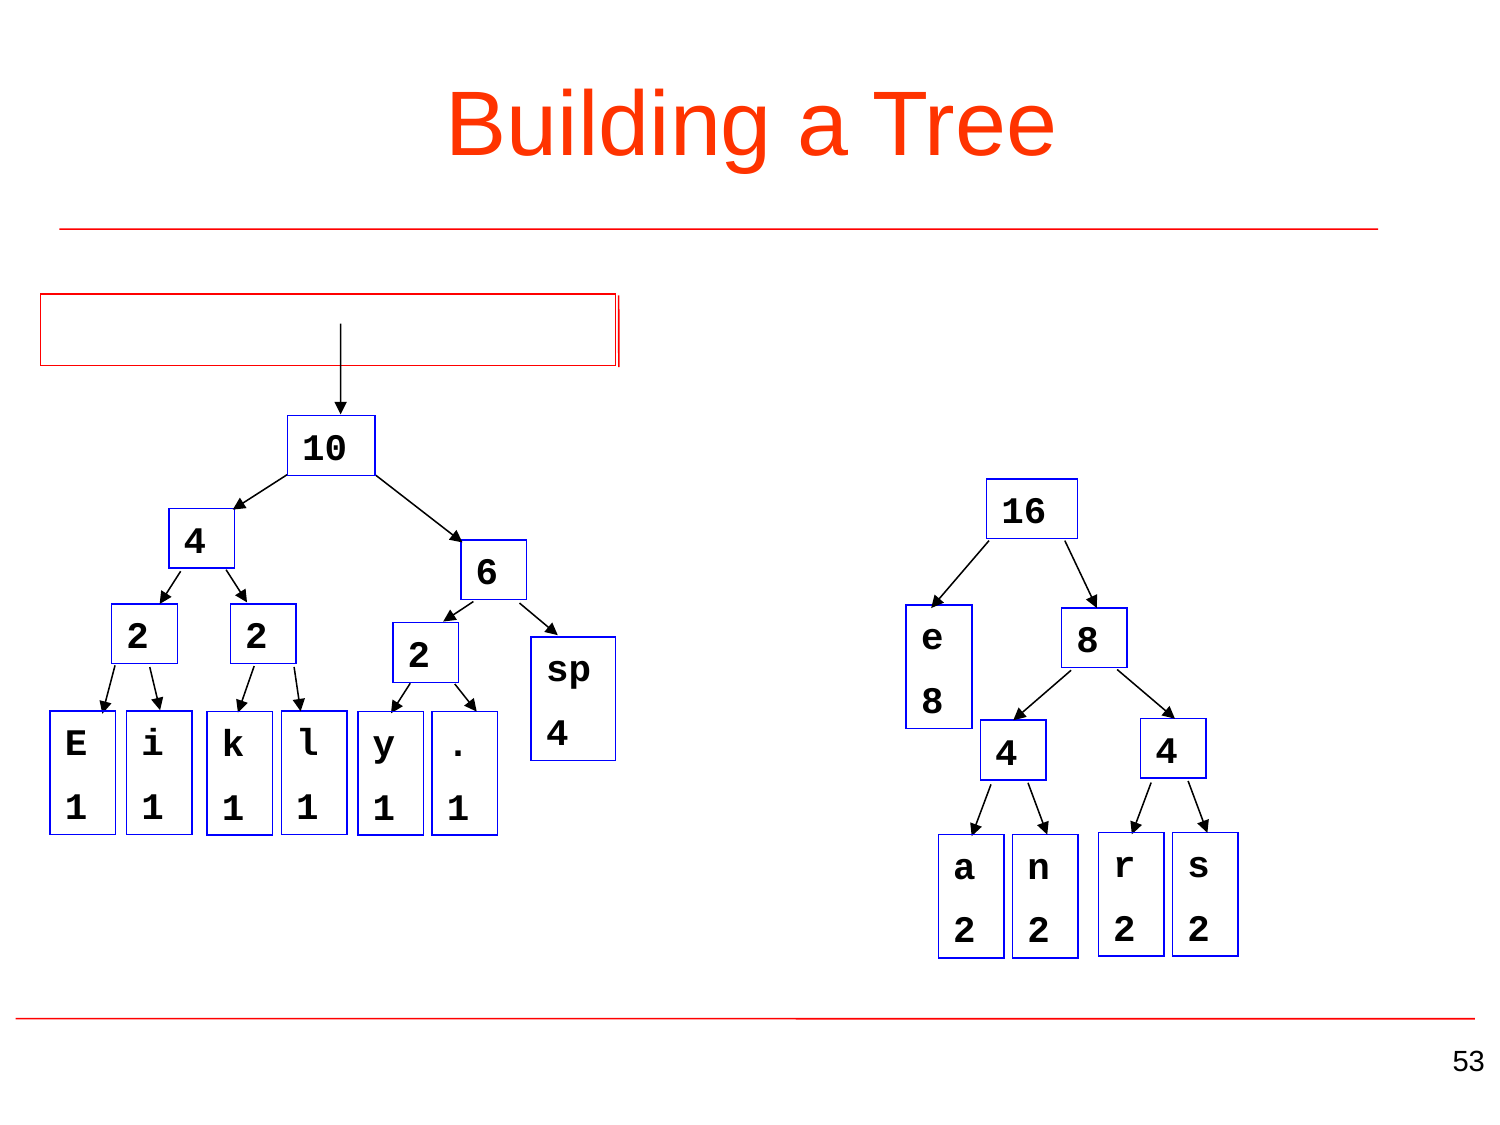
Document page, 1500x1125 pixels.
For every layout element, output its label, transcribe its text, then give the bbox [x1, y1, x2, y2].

text_box [1117, 669, 1175, 719]
text_box [391, 683, 411, 711]
title Building a Tree [114, 24, 1390, 213]
text_box [970, 784, 992, 834]
text_box [519, 602, 558, 636]
text_box [149, 667, 164, 711]
text_box [1188, 780, 1209, 833]
text_box . 1 [432, 711, 498, 836]
text_box l 1 [281, 710, 347, 835]
text_box E 1 [50, 710, 116, 835]
text_box 4 [168, 508, 235, 569]
text_box 6 [460, 539, 527, 600]
text_box 4 [980, 720, 1047, 780]
text_box [232, 474, 287, 510]
text_box r 2 [1098, 832, 1164, 956]
text_box 4 [1140, 718, 1207, 779]
text_box [236, 665, 255, 711]
text_box e 8 [906, 604, 972, 729]
text_box [1130, 782, 1152, 832]
text_box 2 [111, 603, 178, 664]
text_box [159, 571, 181, 604]
text_box [99, 665, 116, 710]
text_box 2 [230, 603, 297, 664]
text_box 2 [392, 622, 459, 683]
text_box [40, 293, 616, 366]
text_box k 1 [207, 711, 273, 836]
text_box i 1 [126, 710, 193, 835]
text_box 8 [1061, 607, 1128, 668]
text_box a 2 [938, 834, 1004, 958]
text_box [454, 683, 477, 712]
text_box [334, 323, 347, 415]
text_box [225, 569, 248, 603]
text_box [375, 475, 463, 543]
text_box [443, 601, 474, 622]
text_box sp 4 [531, 636, 616, 761]
slide_number 53 [1149, 1034, 1500, 1113]
text_box [1064, 540, 1098, 609]
text_box [292, 666, 305, 712]
text_box s 2 [1172, 832, 1239, 956]
text_box 10 [287, 415, 375, 476]
text_box 16 [986, 478, 1078, 539]
text_box y 1 [357, 711, 424, 836]
text_box [1013, 670, 1072, 721]
text_box [931, 540, 990, 609]
text_box n 2 [1012, 834, 1079, 958]
text_box [1027, 782, 1049, 835]
